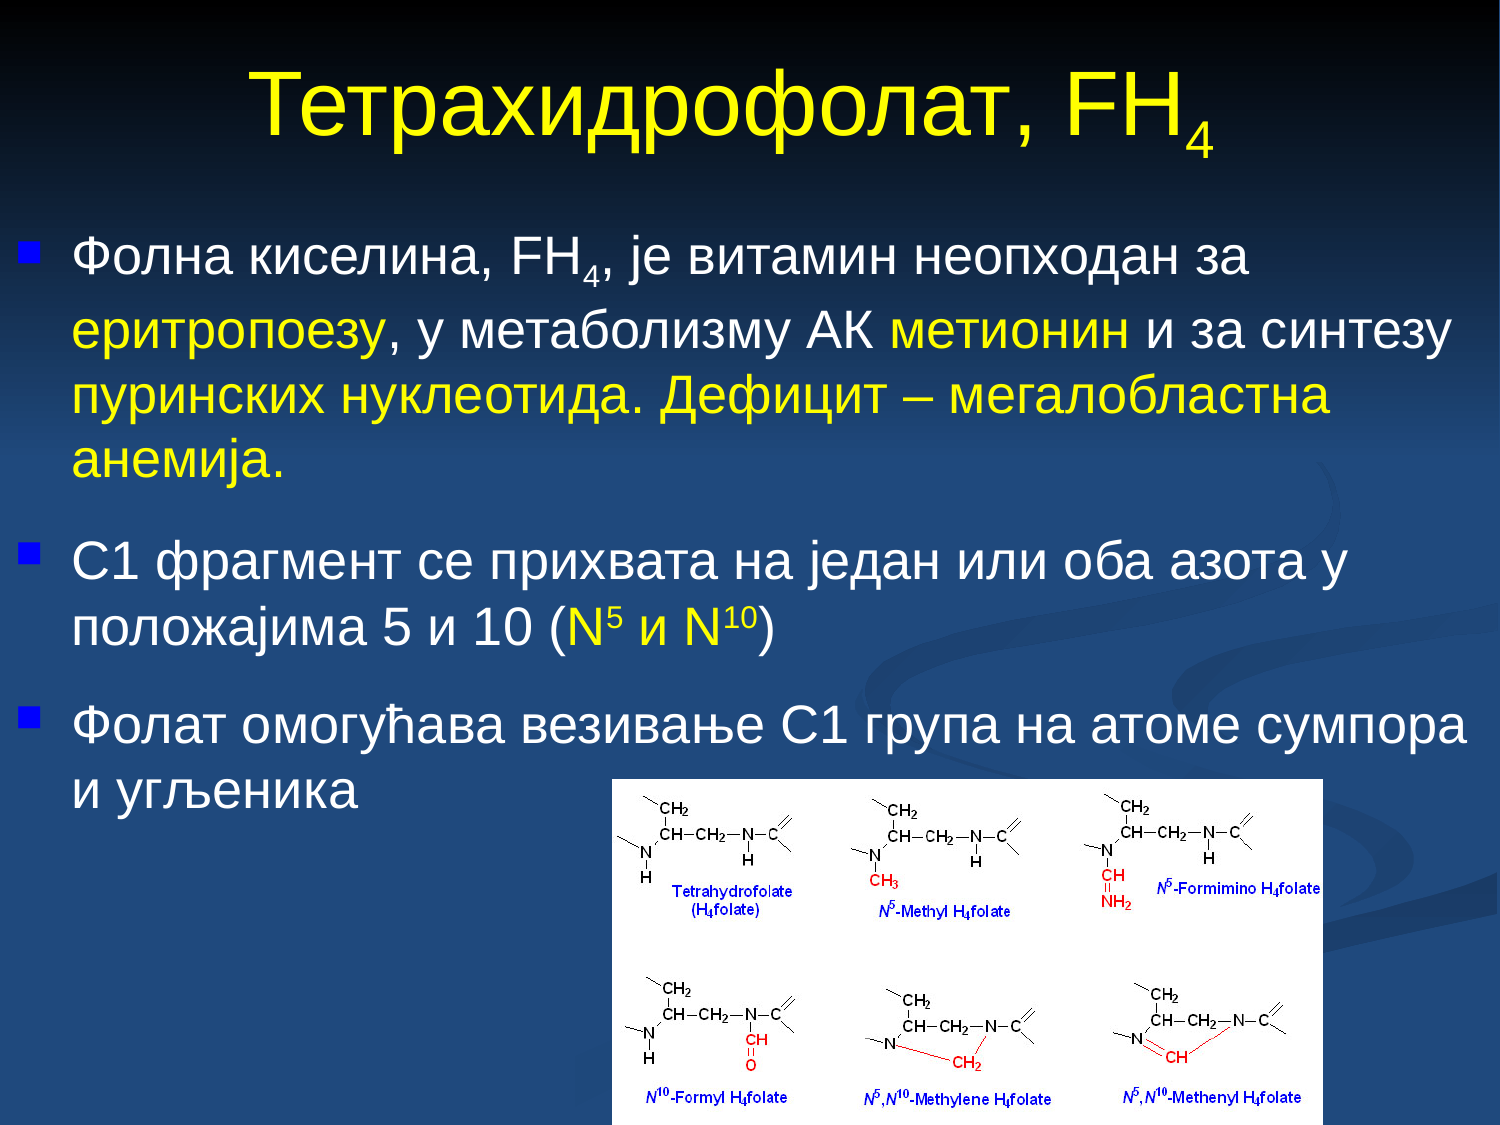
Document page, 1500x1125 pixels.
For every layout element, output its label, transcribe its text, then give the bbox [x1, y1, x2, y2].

list Фолна киселина, FH4, је витамин неопходан за еритропоезу, у метаболизму АК метионин и за синтезу пуринских нуклеотида. Дефицит – мегалобластна анемија. С1 фрагмент се прихвата на један или оба азота у положајима 5 и 10 (N5 и N10) Фолат омогућава везивање С1 група на атоме сумпора и угљеника [0, 212, 1500, 638]
text_box Тетрахидрофолат, FH4 [0, 37, 1463, 175]
picture [612, 779, 1323, 1125]
